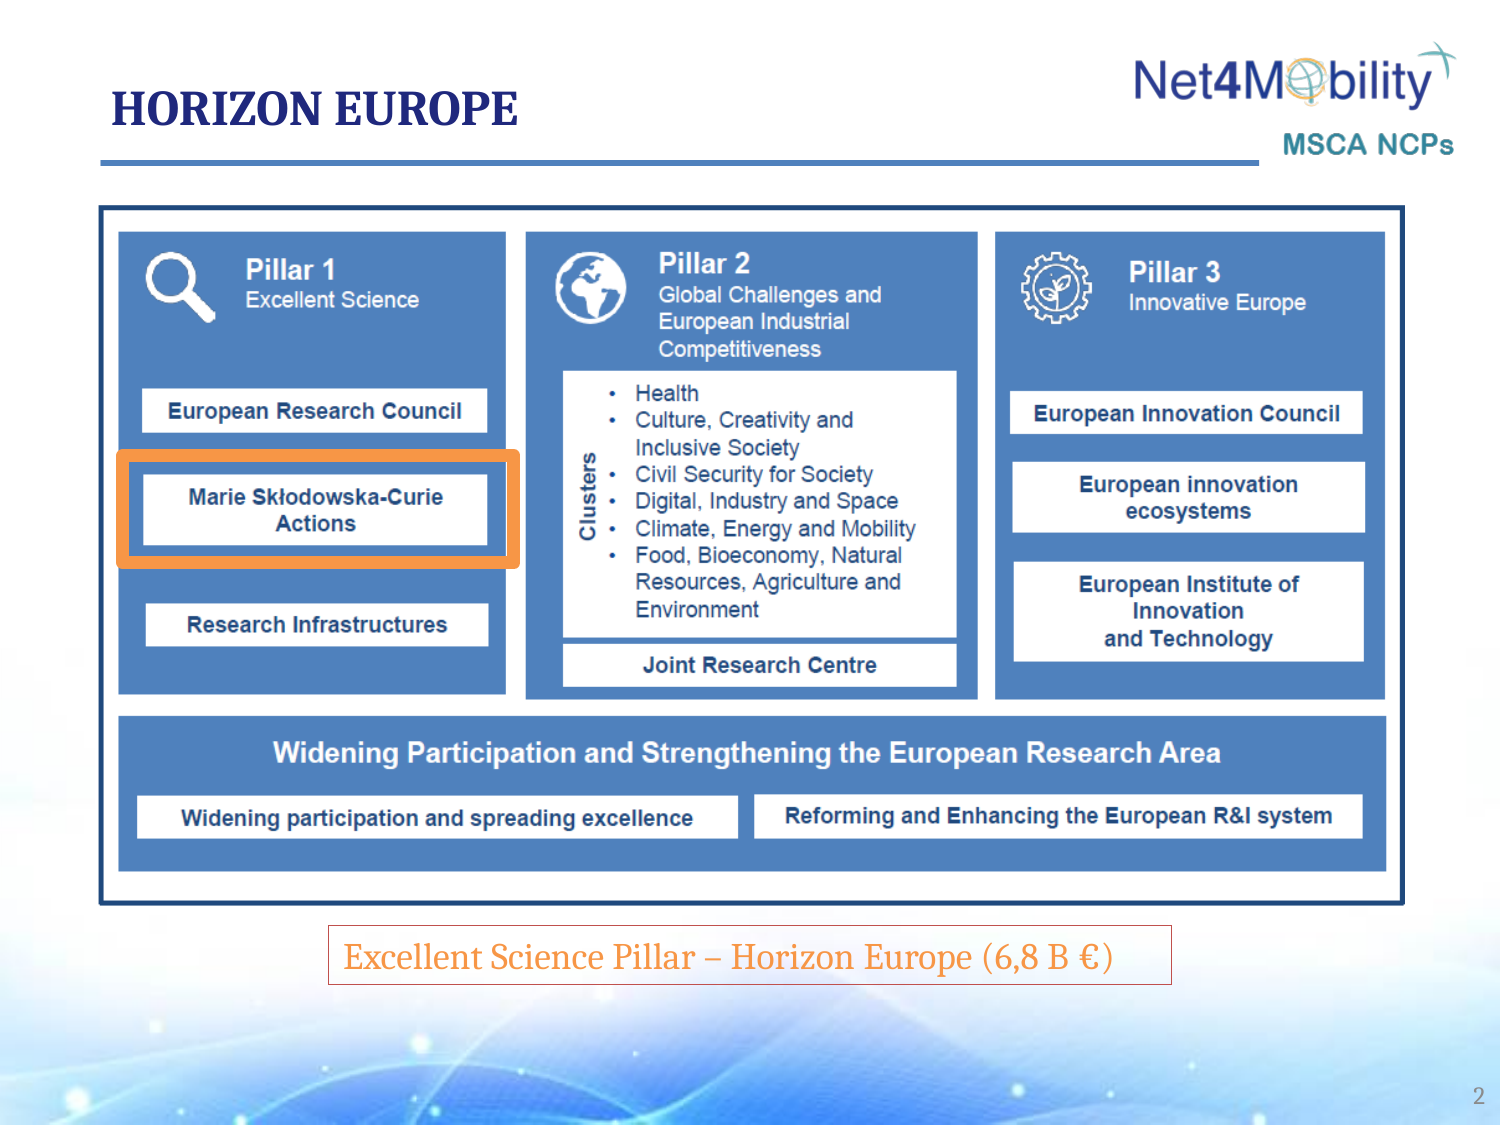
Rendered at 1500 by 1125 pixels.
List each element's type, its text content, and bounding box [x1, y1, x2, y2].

text_box 2 [1149, 1065, 1500, 1125]
text_box Excellent Science Pillar – Horizon Europe (6,8 B €) [328, 925, 1172, 985]
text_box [95, 204, 1405, 907]
title HORIZON EUROPE [95, 42, 1496, 168]
picture [0, 0, 1500, 1125]
